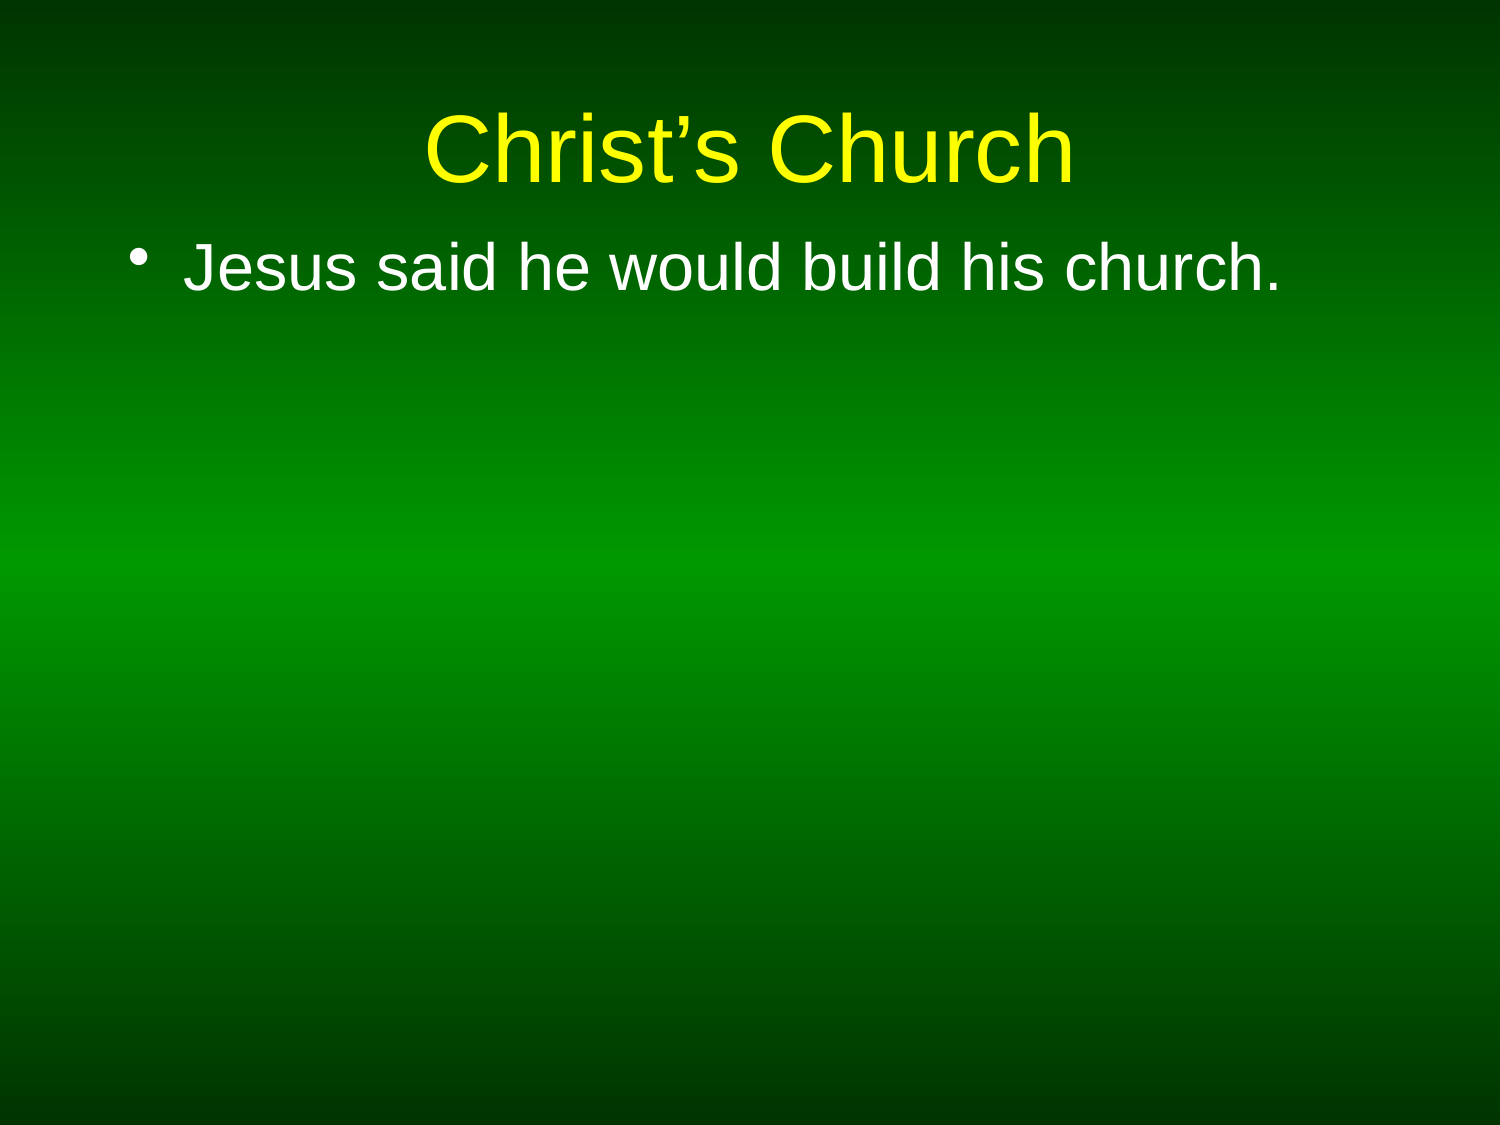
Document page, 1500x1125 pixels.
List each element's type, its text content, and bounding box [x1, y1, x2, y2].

list Jesus said he would build his church. [112, 224, 1463, 438]
title Christ’s Church [37, 50, 1463, 238]
